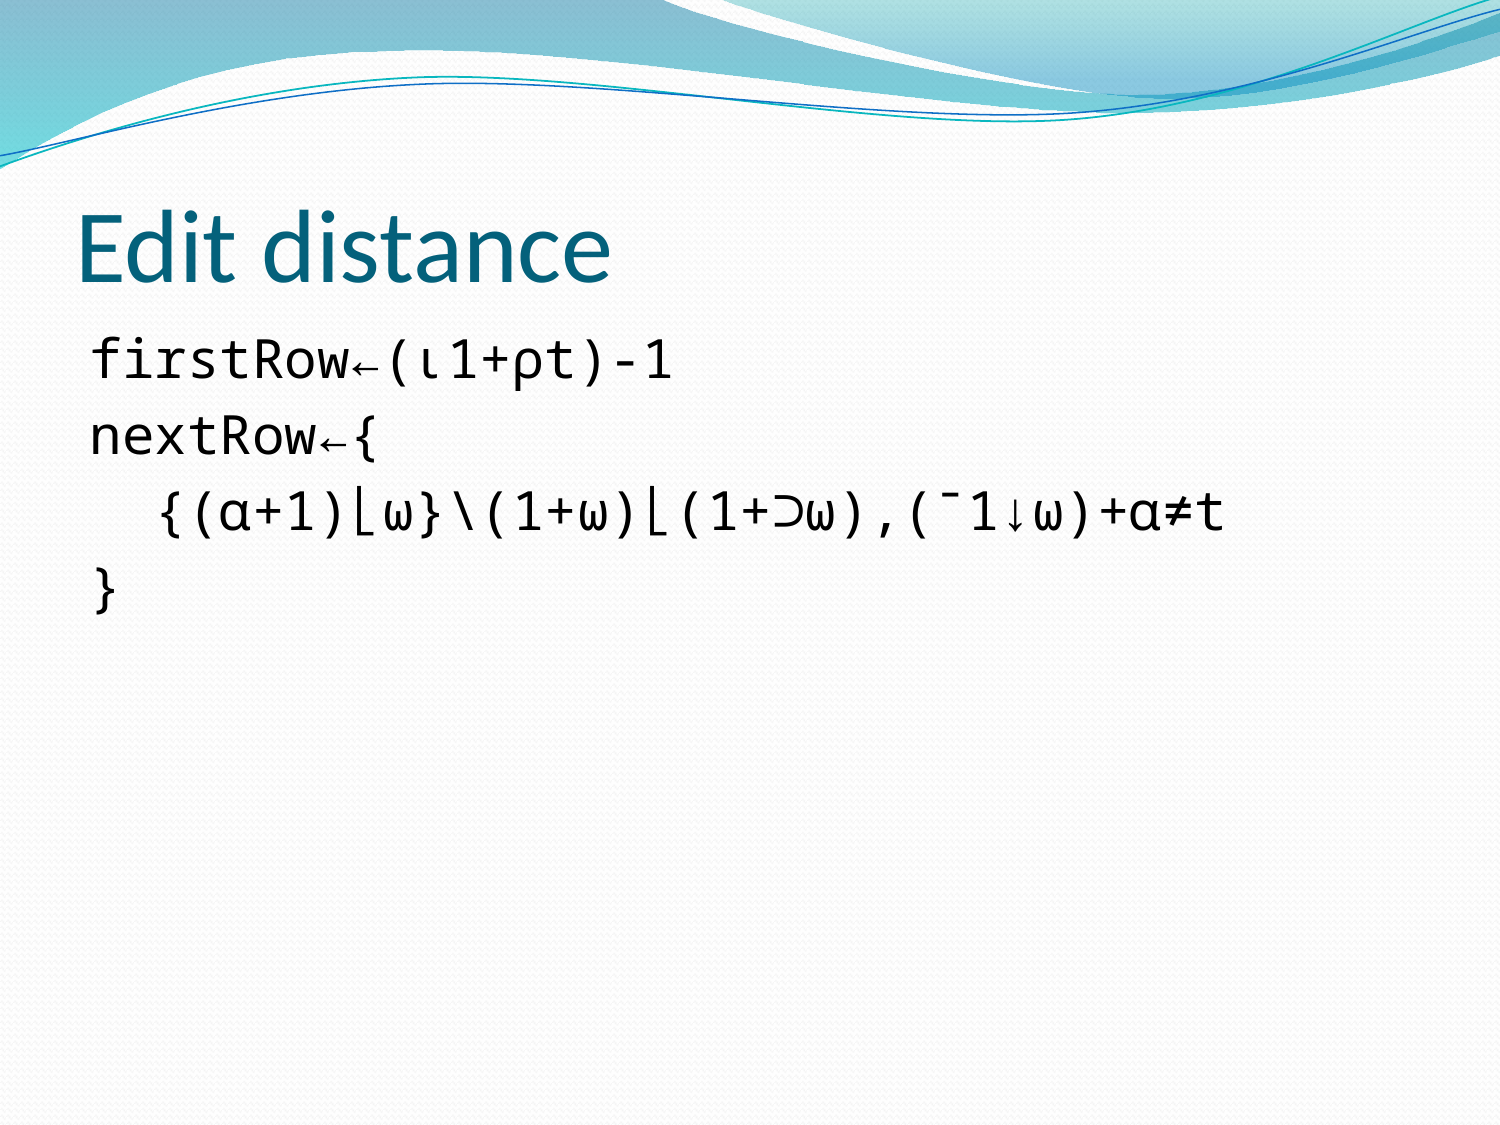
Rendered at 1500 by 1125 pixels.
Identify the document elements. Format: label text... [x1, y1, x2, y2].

title Edit distance [75, 115, 1425, 303]
list firstRow←(⍳1+⍴t)-1 nextRow←{ {(⍺+1)⌊⍵}\(1+⍵)⌊(1+⊃⍵),(¯1↓⍵)+⍺≠t } [75, 317, 1425, 1038]
